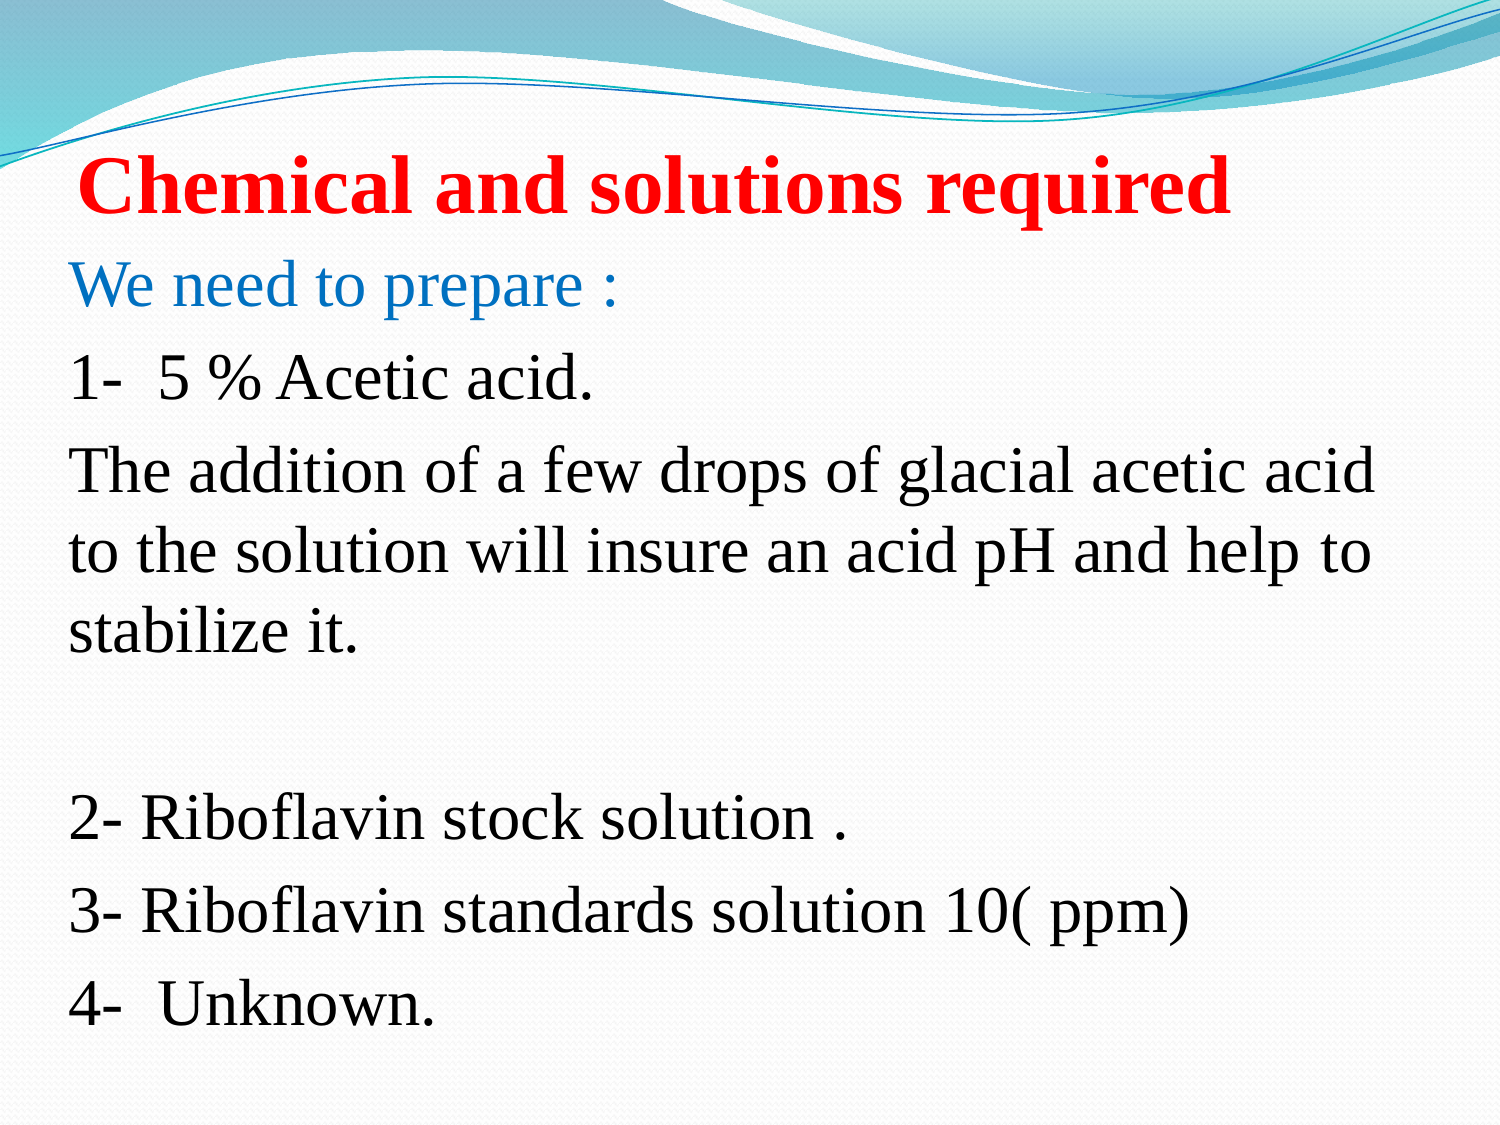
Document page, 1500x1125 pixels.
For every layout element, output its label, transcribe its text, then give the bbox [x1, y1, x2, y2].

list We need to prepare : 1- 5 % Acetic acid. The addition of a few drops of glacial acetic acid to the solution will insure an acid pH and help to stabilize it. 2- Riboflavin stock solution . 3- Riboflavin standards solution 10( ppm) 4- Unknown. [52, 231, 1404, 953]
title Chemical and solutions required [76, 42, 1428, 231]
